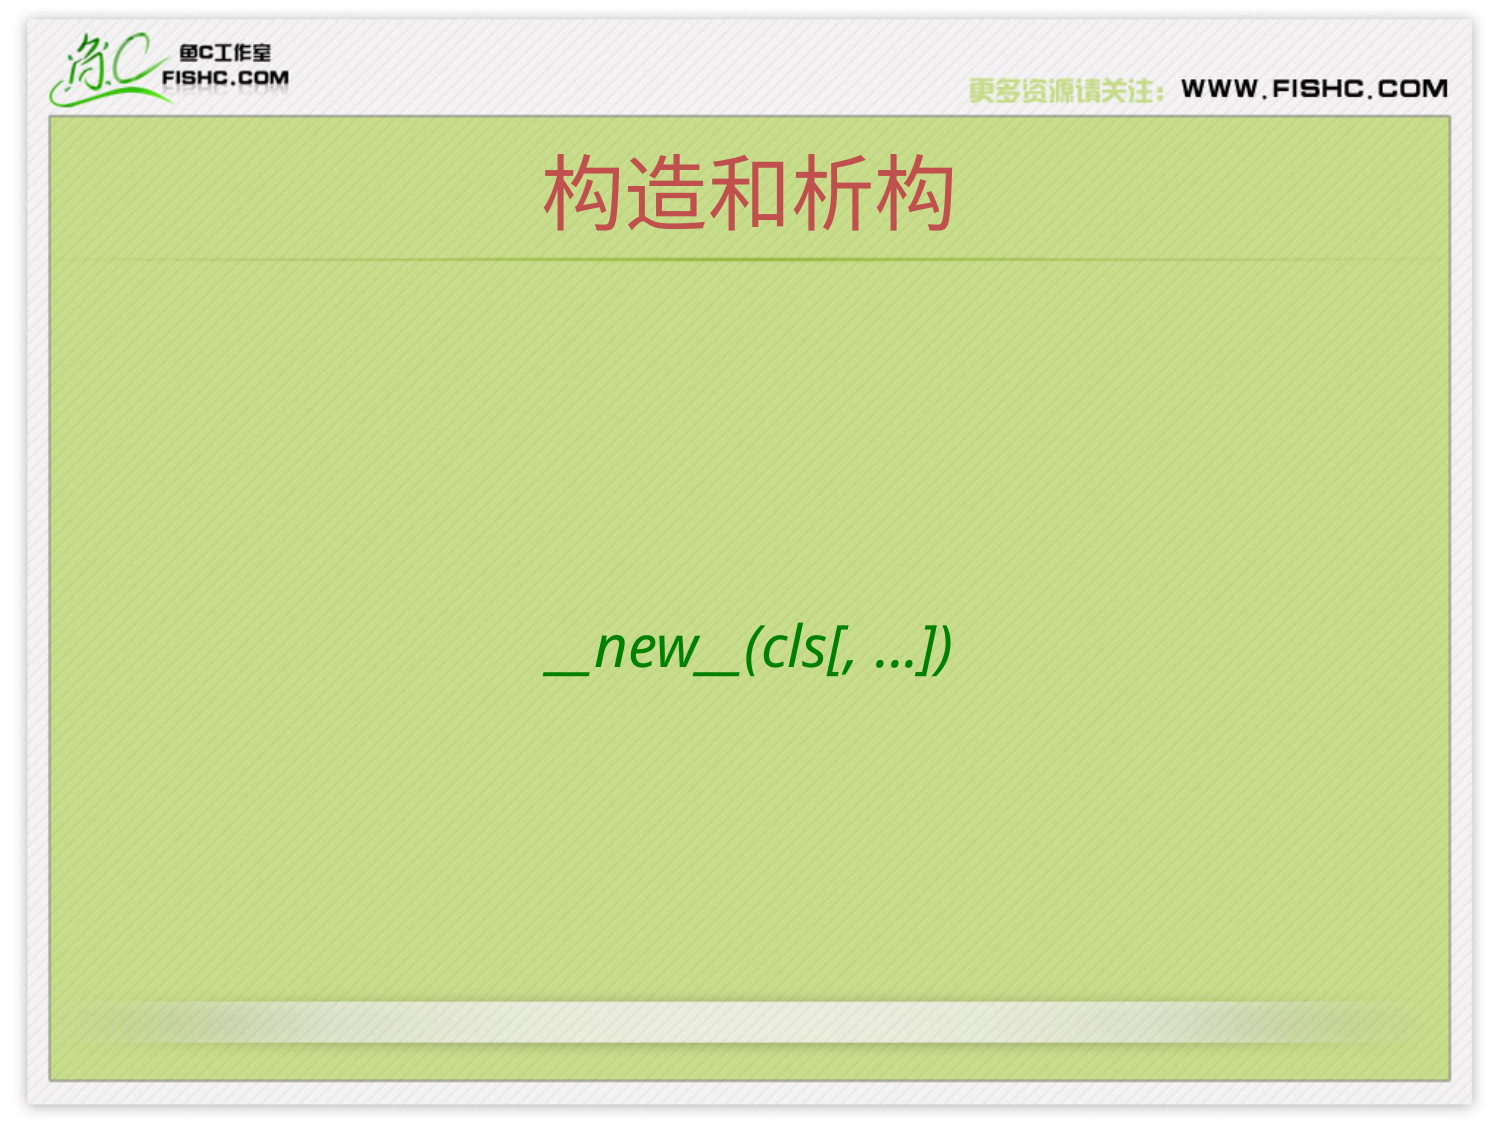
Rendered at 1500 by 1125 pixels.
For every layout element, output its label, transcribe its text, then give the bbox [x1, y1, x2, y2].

picture [0, 0, 1500, 1125]
title 构造和析构 [75, 113, 1425, 268]
list __new__(cls[, ...]) [76, 272, 1427, 1016]
